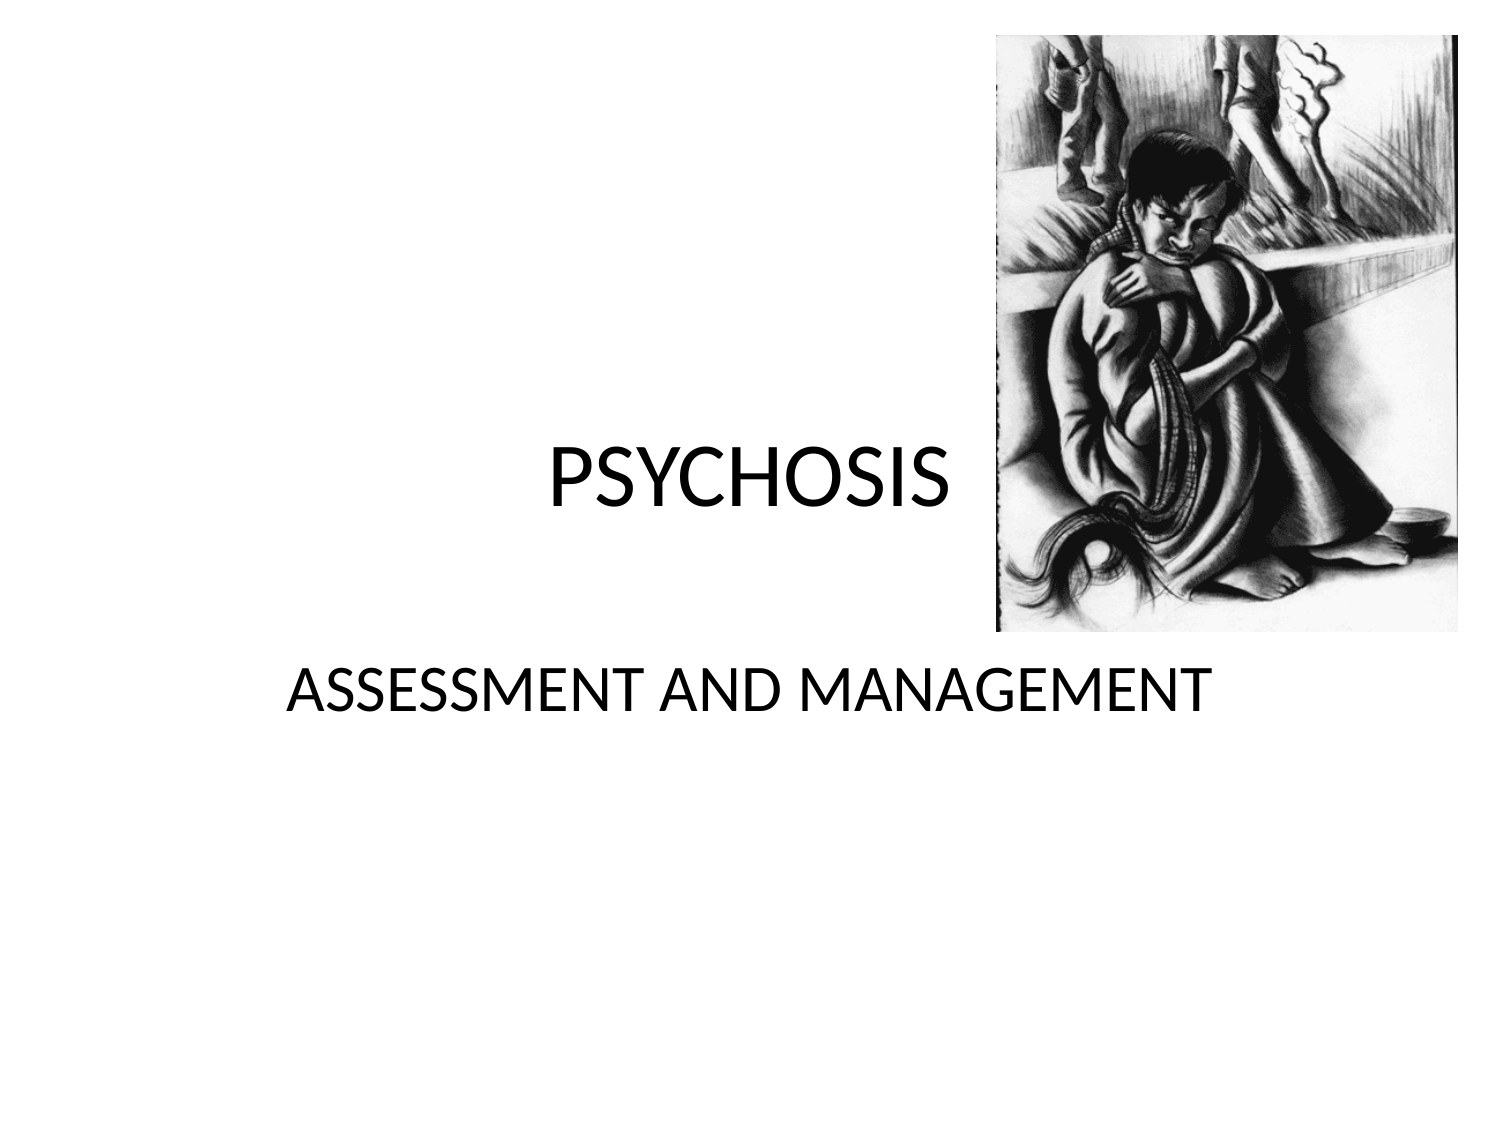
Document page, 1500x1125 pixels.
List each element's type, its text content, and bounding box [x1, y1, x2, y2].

title PSYCHOSIS [112, 349, 990, 591]
picture [995, 34, 1459, 633]
subtitle ASSESSMENT AND MANAGEMENT [225, 637, 1275, 925]
